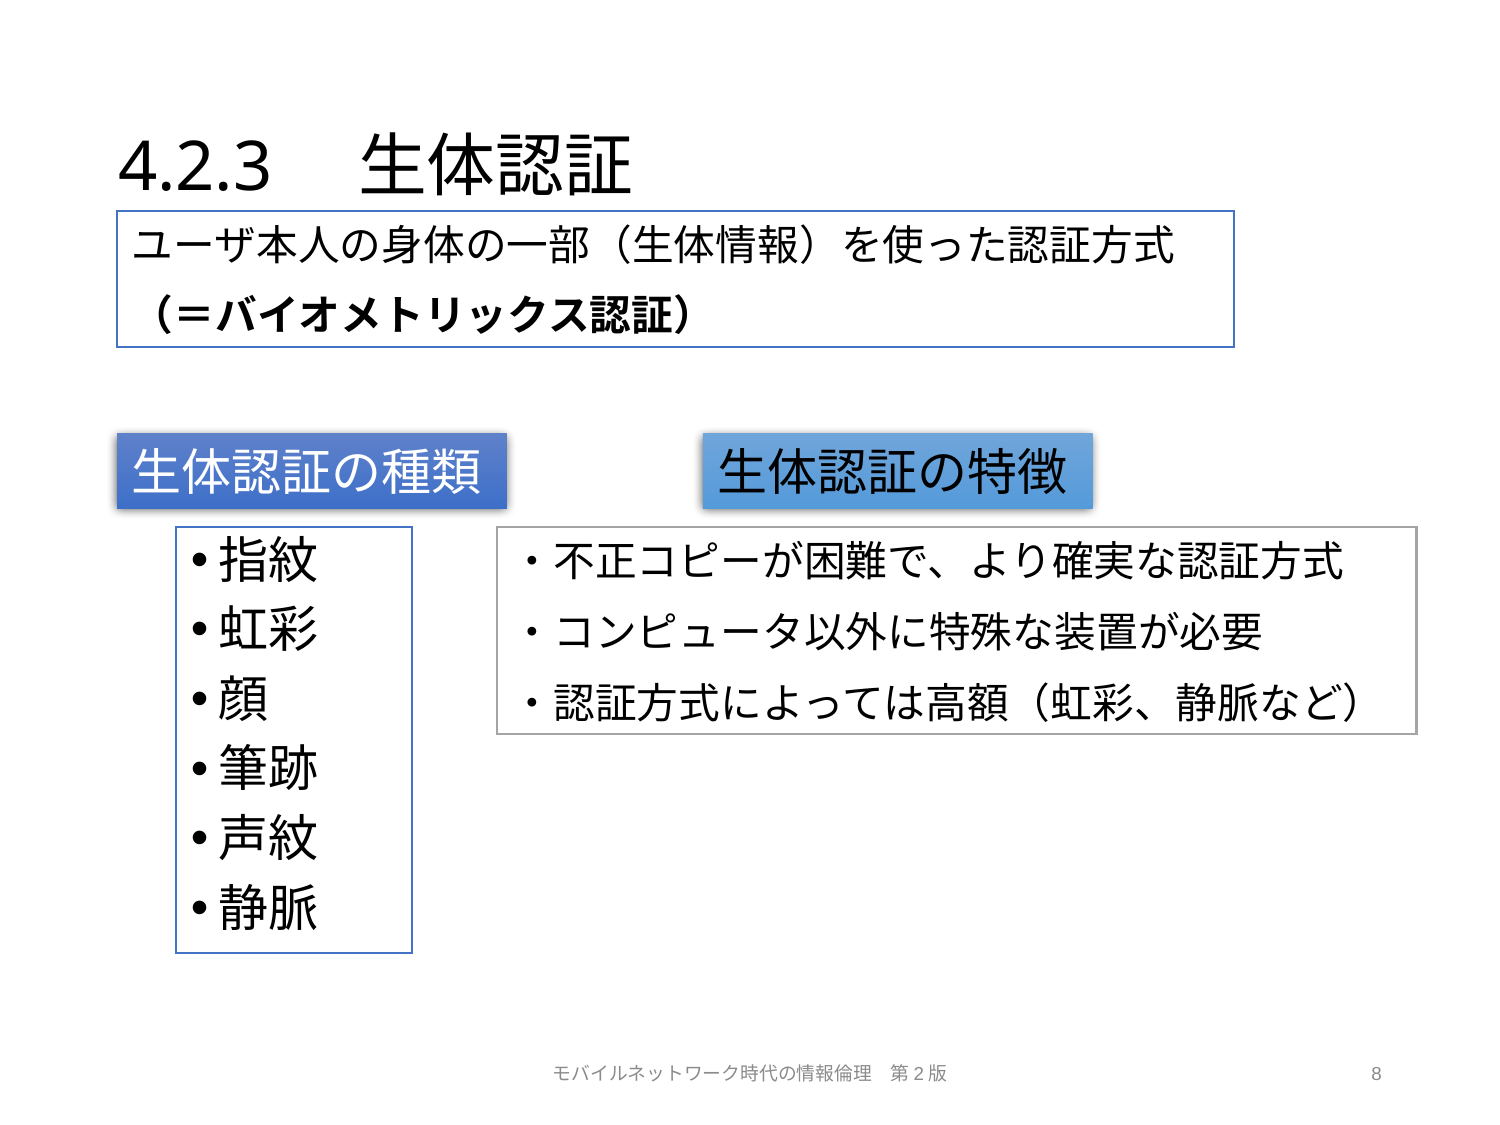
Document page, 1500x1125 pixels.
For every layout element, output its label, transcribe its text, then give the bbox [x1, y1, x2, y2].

text_box ユーザ本人の身体の一部（生体情報）を使った認証方式 （＝バイオメトリックス認証） [116, 210, 1235, 348]
text_box 生体認証の特徴 [702, 433, 1093, 509]
list 指紋 虹彩 顔 筆跡 声紋 静脈 [175, 526, 413, 954]
slide_number 8 [1059, 1042, 1397, 1103]
text_box 生体認証の種類 [117, 433, 507, 509]
text_box ・不正コピーが困難で、より確実な認証方式 ・コンピュータ以外に特殊な装置が必要 ・認証方式によっては高額（虹彩、静脈など） [496, 526, 1418, 735]
footer モバイルネットワーク時代の情報倫理 第2版 [496, 1042, 1004, 1103]
title 4.2.3 生体認証 [103, 59, 1397, 278]
